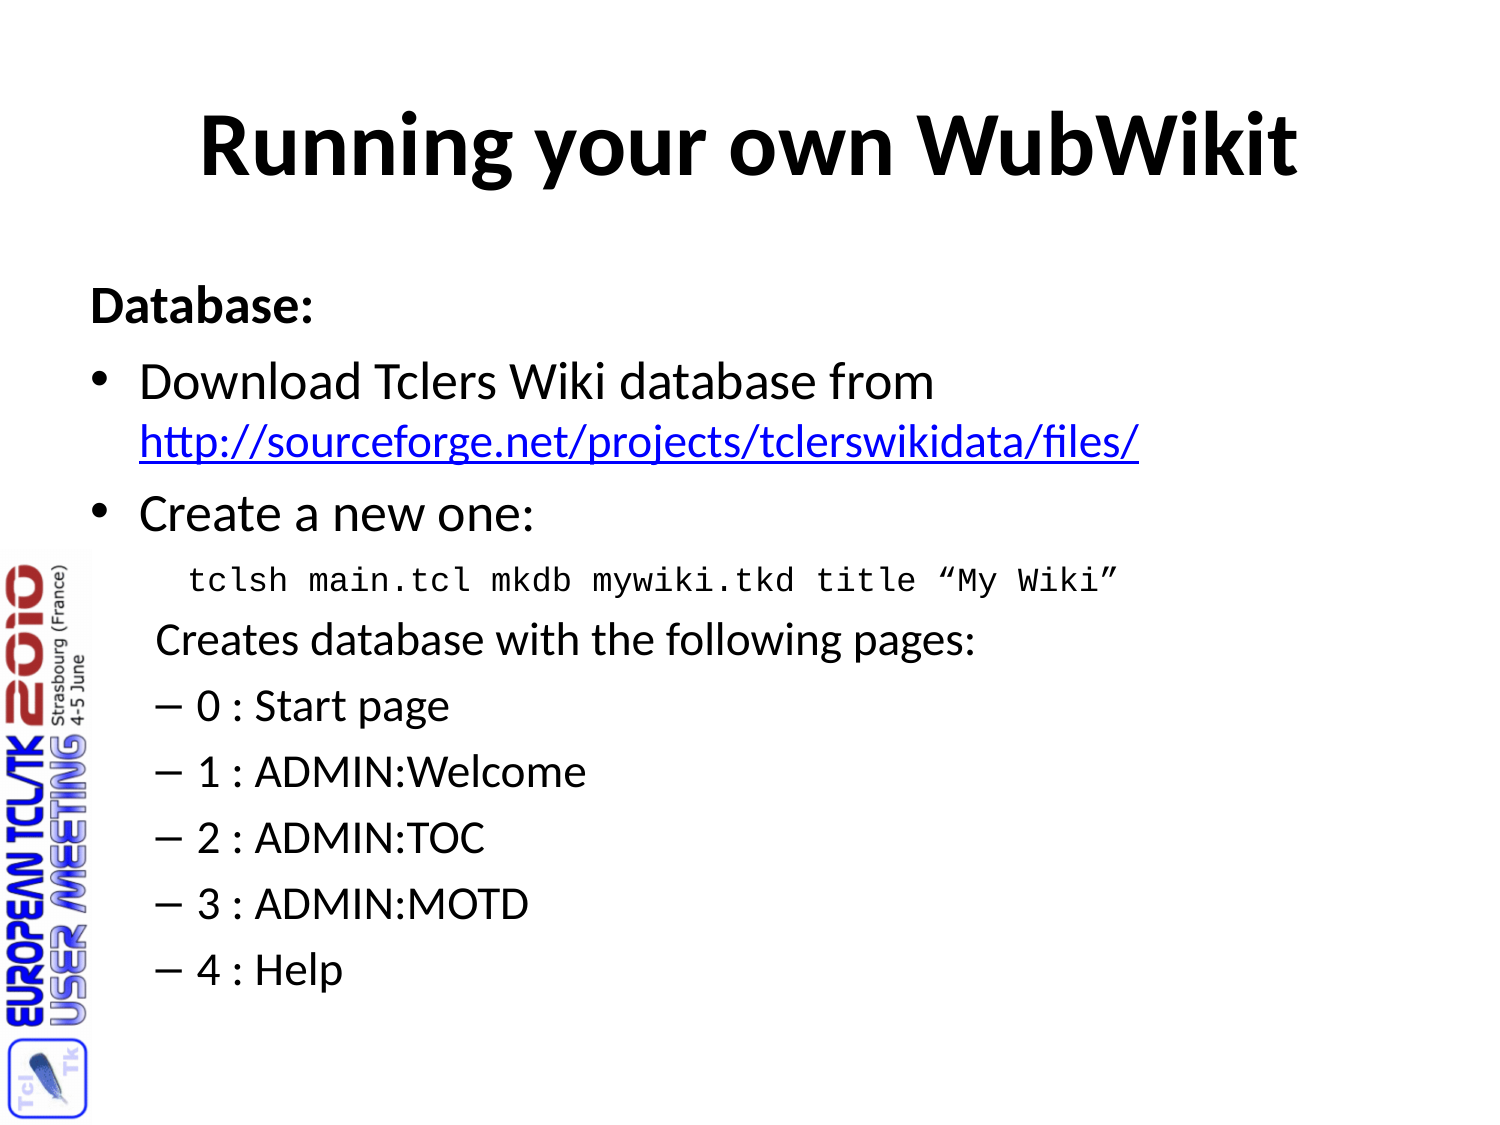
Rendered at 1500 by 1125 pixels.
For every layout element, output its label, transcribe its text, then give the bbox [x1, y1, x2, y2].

picture [0, 550, 334, 1124]
list Database: Download Tclers Wiki database from http://sourceforge.net/projects/tclerswikidata/files/ Create a new one: tclsh main.tcl mkdb mywiki.tkd title “My Wiki” Creates database with the following pages: 0 : Start page 1 : ADMIN:Welcome 2 : ADMIN:TOC 3 : ADMIN:MOTD 4 : Help [75, 262, 1425, 1005]
title Running your own WubWikit [75, 45, 1425, 233]
